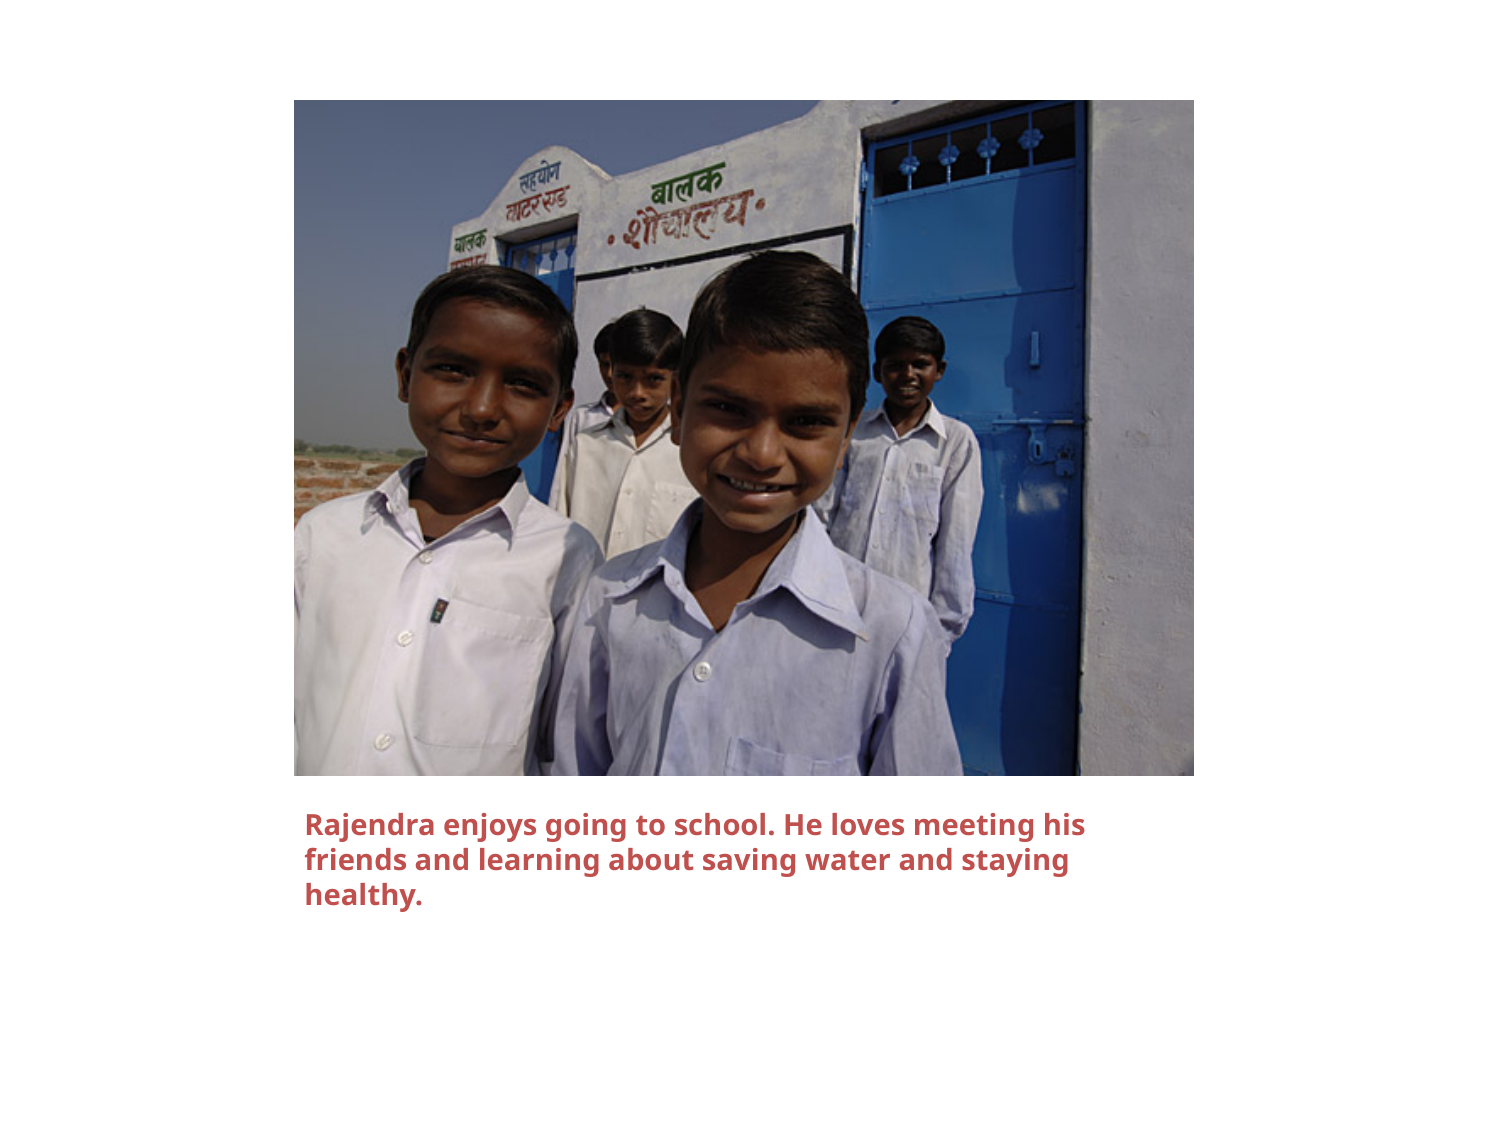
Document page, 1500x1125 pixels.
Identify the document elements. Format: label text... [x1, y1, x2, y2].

picture [293, 100, 1195, 776]
list Rajendra enjoys going to school. He loves meeting his friends and learning about saving water and staying healthy. [289, 798, 1190, 931]
